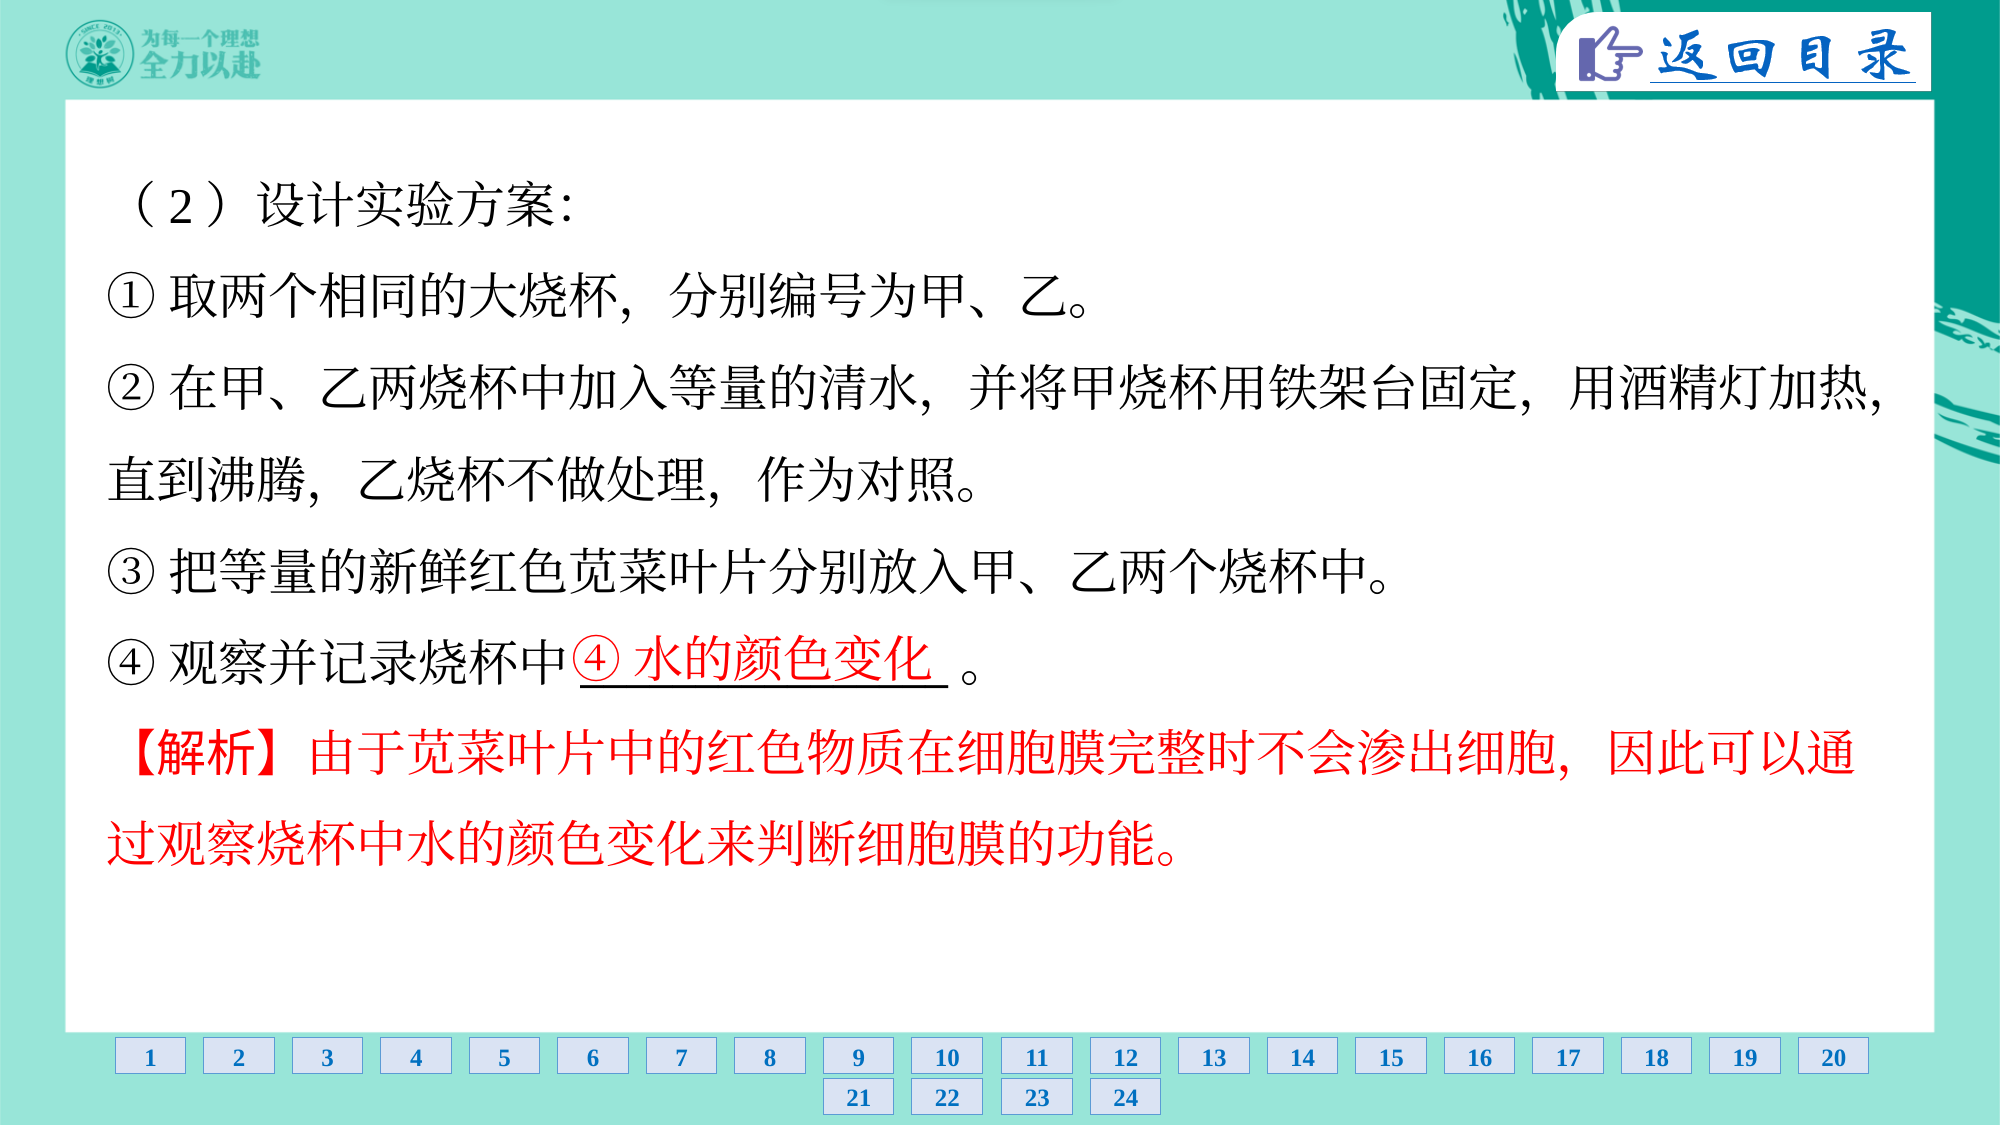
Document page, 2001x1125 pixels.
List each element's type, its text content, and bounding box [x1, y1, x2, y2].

text_box ④水的颜色变化 [559, 595, 946, 688]
text_box （2）设计实验方案： ①取两个相同的大烧杯，分别编号为甲、乙。 ②在甲、乙两烧杯中加入等量的清水，并将甲烧杯用铁架台固定，用酒精灯加热， 直到沸腾，乙烧杯不做处理，作为对照。 ③把等量的新鲜红色苋菜叶片分别放入甲、乙两个烧杯中。 ④观察并记录烧杯中________________。 [106, 141, 1895, 689]
text_box 【解析】由于苋菜叶片中的红色物质在细胞膜完整时不会渗出细胞，因此可以通 过观察烧杯中水的颜色变化来判断细胞膜的功能。 [106, 689, 1895, 873]
picture [0, 0, 2000, 1125]
